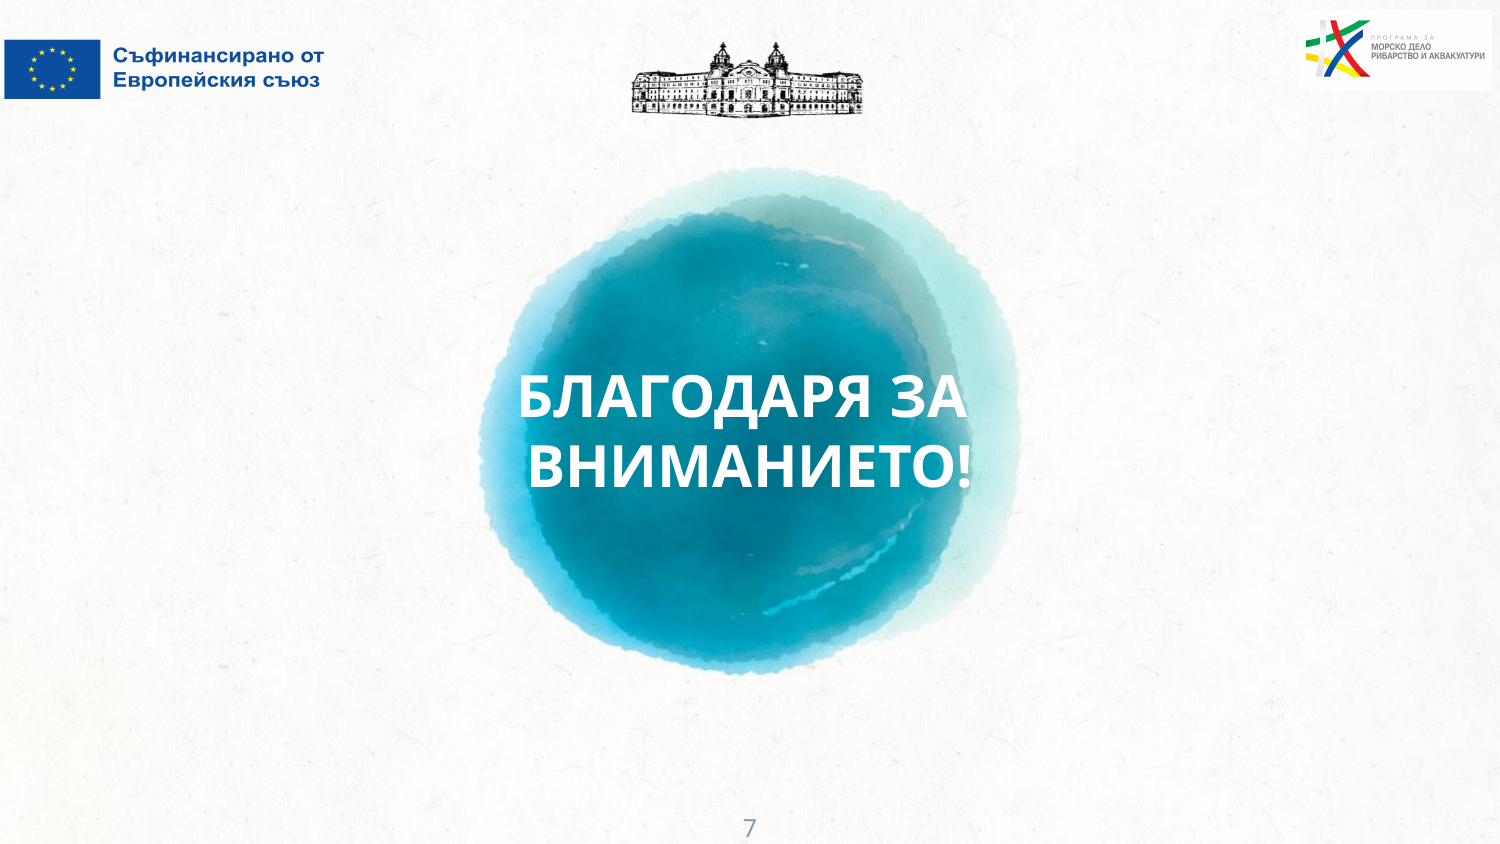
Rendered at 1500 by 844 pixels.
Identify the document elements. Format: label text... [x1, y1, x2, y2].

picture [0, 0, 1500, 844]
slide_number 7 [705, 797, 795, 844]
subtitle БЛАГОДАРЯ ЗА ВНИМАНИЕТО! [209, 205, 1291, 653]
